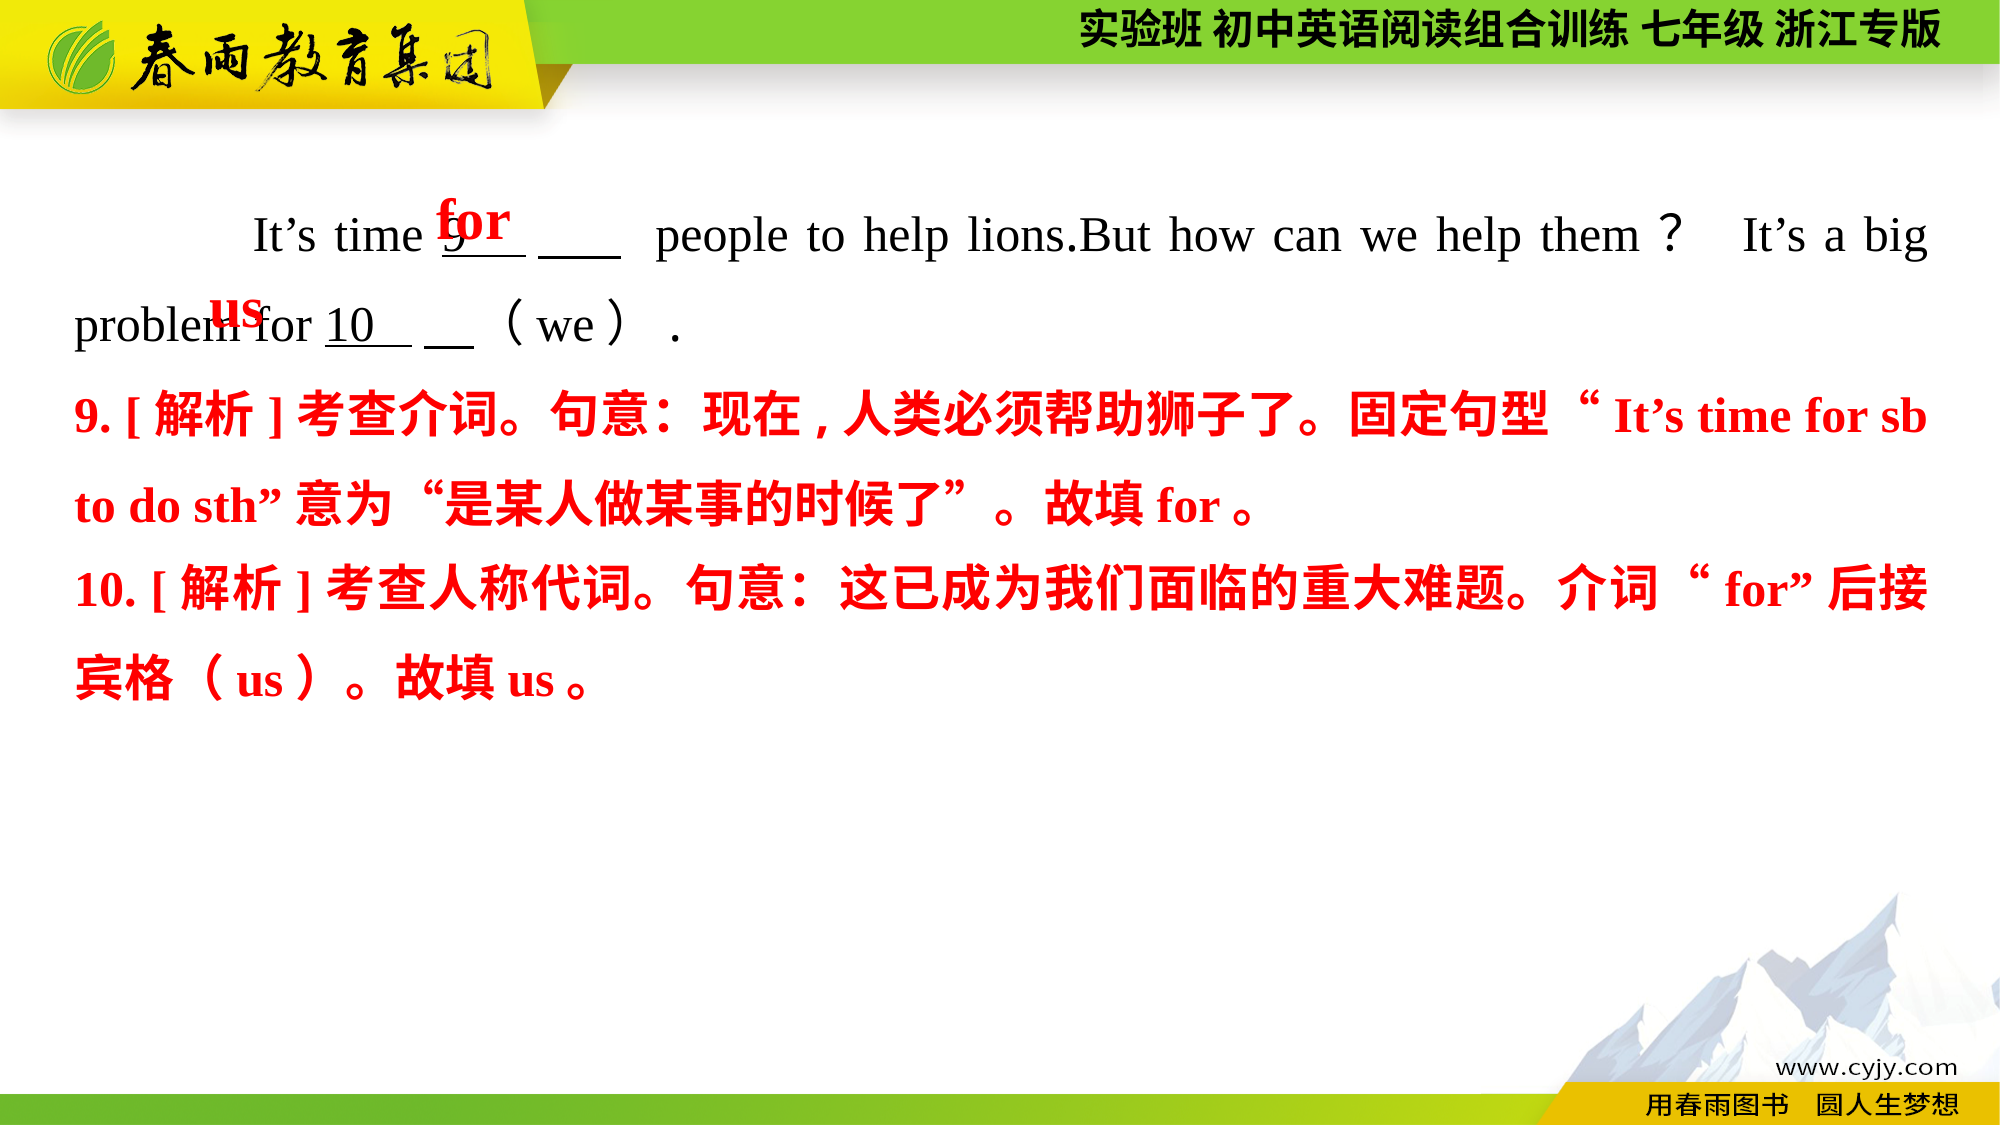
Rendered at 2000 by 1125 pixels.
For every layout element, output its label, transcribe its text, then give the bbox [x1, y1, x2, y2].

list It’s time 9 people to help lions.But how can we help them？ It’s a big problem for 10 （we）. [59, 164, 1944, 344]
text_box 9. [解析]考查介词。句意：现在,人类必须帮助狮子了。固定句型“It’s time for sb to do sth”意为“是某人做某事的时候了”。故填for。 [59, 344, 1944, 519]
text_box us [194, 261, 280, 347]
text_box 10. [解析]考查人称代词。句意：这已成为我们面临的重大难题。介词“for”后接宾格（us）。故填us。 [59, 519, 1944, 715]
text_box for [421, 173, 526, 259]
picture [0, 0, 2000, 1125]
